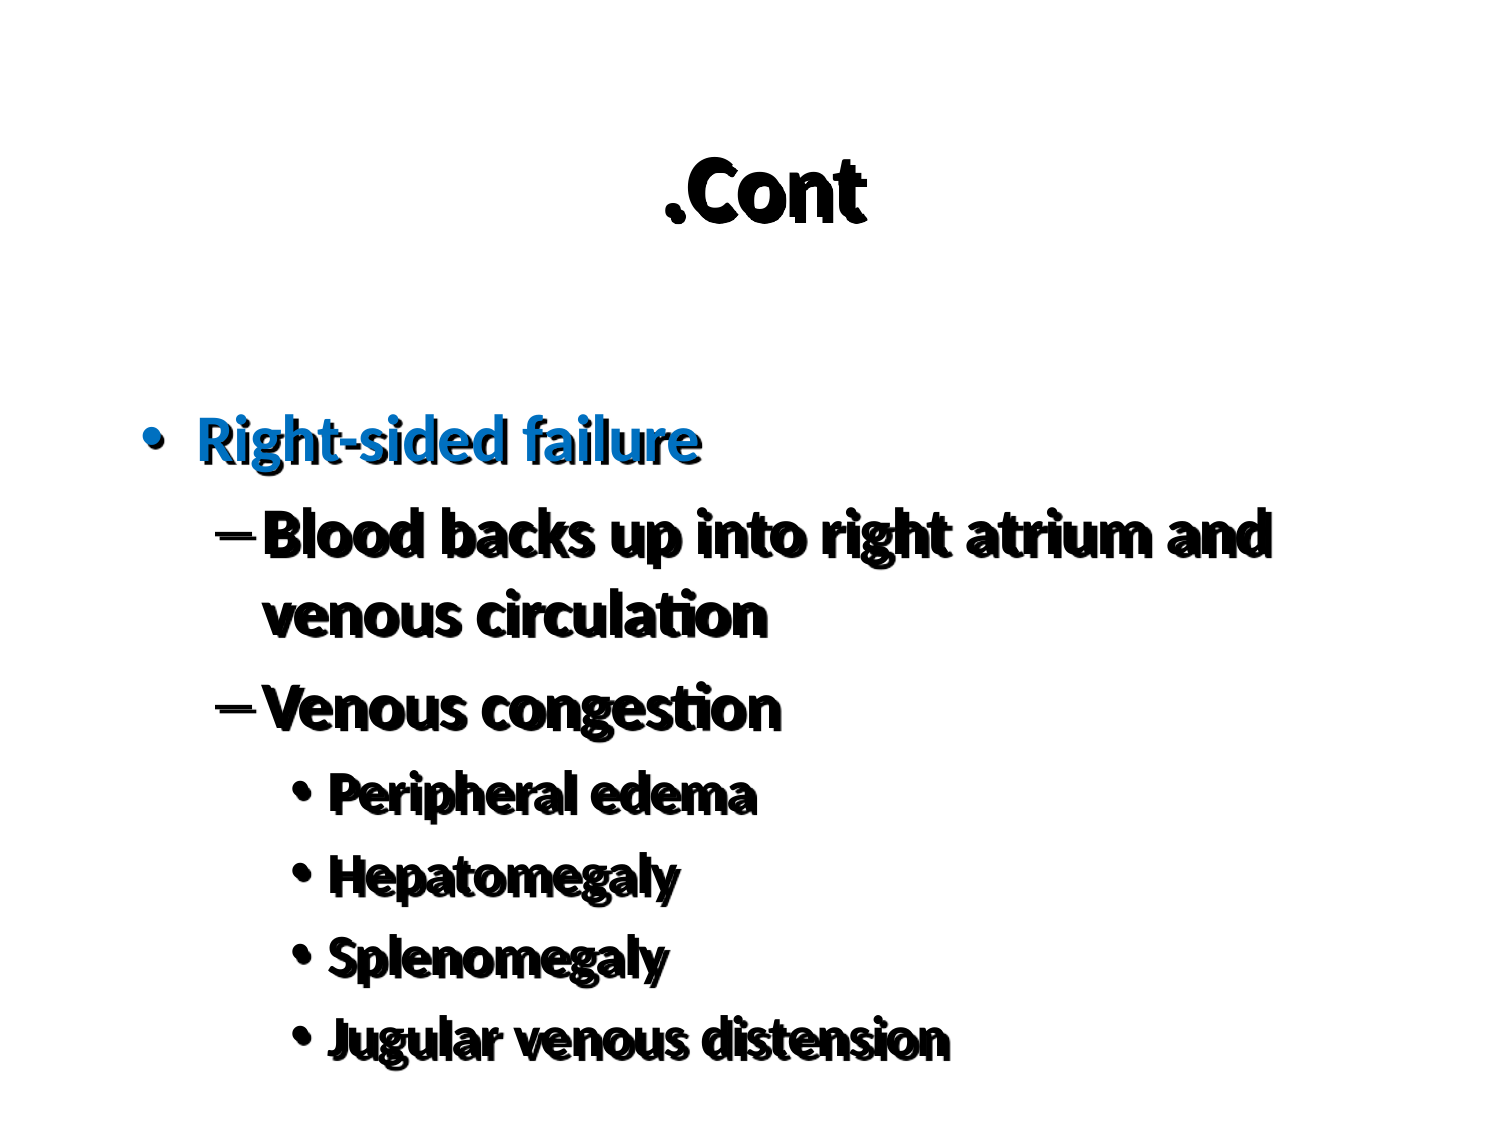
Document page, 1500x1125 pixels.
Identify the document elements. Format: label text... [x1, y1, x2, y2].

title Cont. [125, 87, 1400, 275]
list Right-sided failure Blood backs up into right atrium and venous circulation Venous congestion Peripheral edema Hepatomegaly Splenomegaly Jugular venous distension [125, 387, 1400, 1125]
